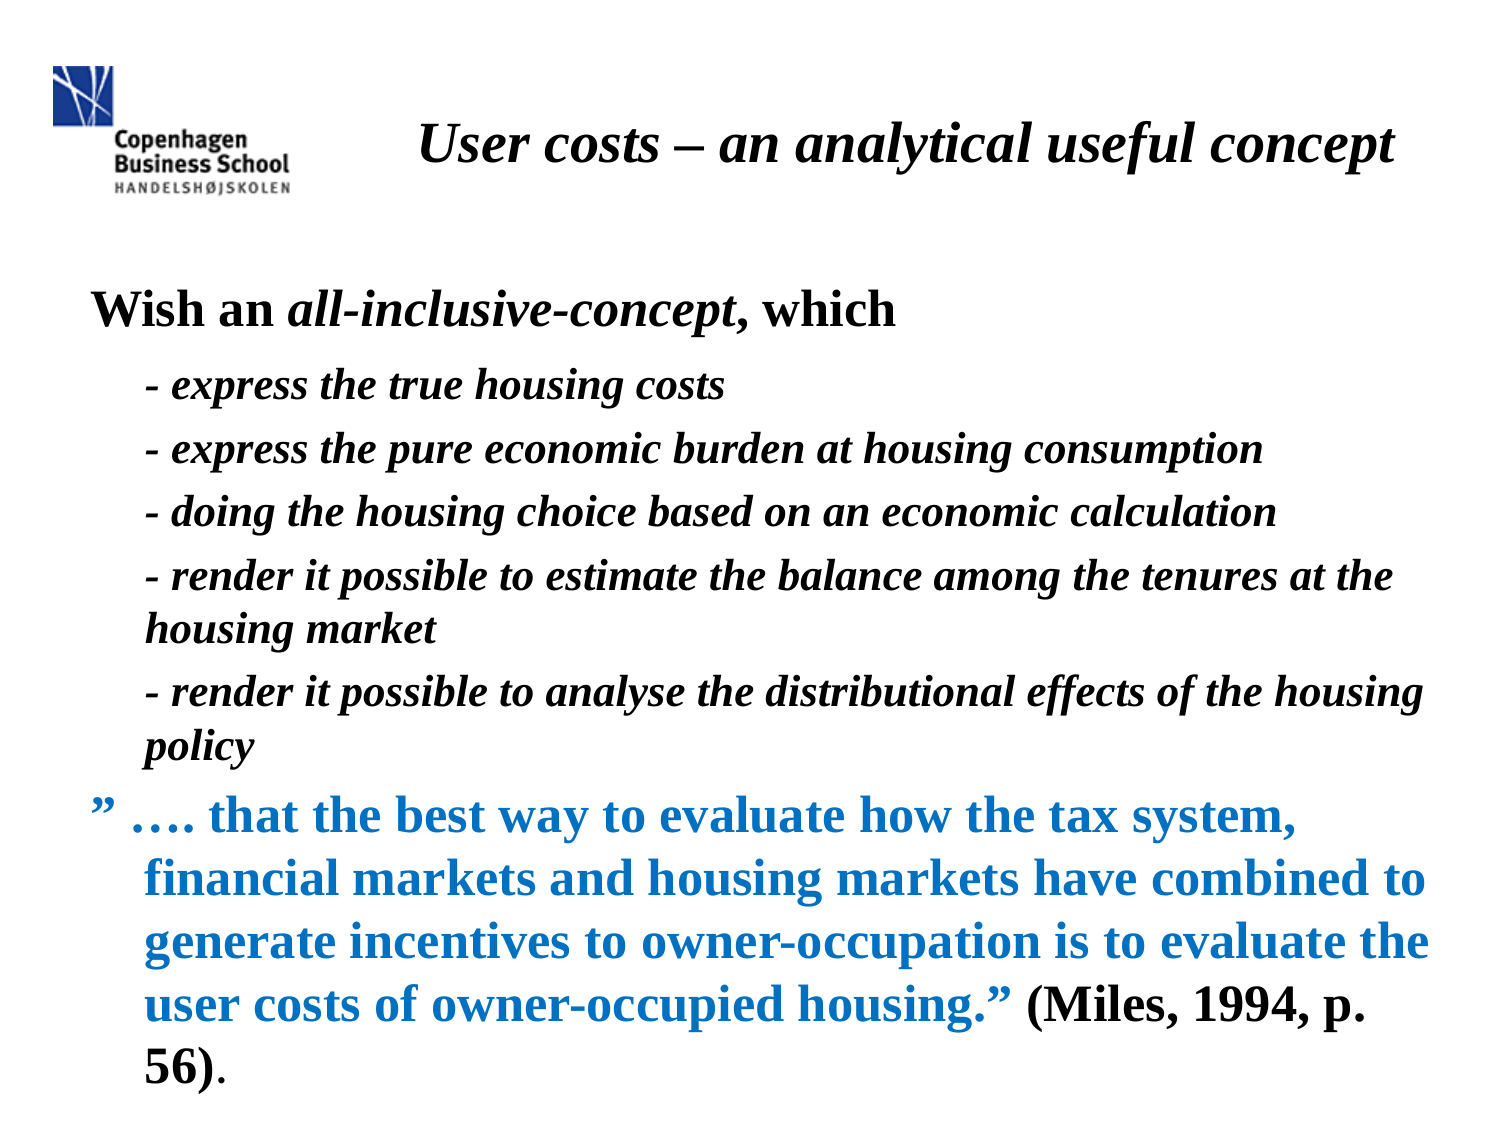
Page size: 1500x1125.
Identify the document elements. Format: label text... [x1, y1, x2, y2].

list Wish an all-inclusive-concept, which - express the true housing costs - express the pure economic burden at housing consumption - doing the housing choice based on an economic calculation - render it possible to estimate the balance among the tenures at the housing market - render it possible to analyse the distributional effects of the housing policy ” …. that the best way to evaluate how the tax system, financial markets and housing markets have combined to generate incentives to owner-occupation is to evaluate the user costs of owner-occupied housing.” (Miles, 1994, p. 56). [75, 262, 1459, 1106]
picture [52, 66, 293, 198]
title User costs – an analytical useful concept [386, 45, 1425, 233]
